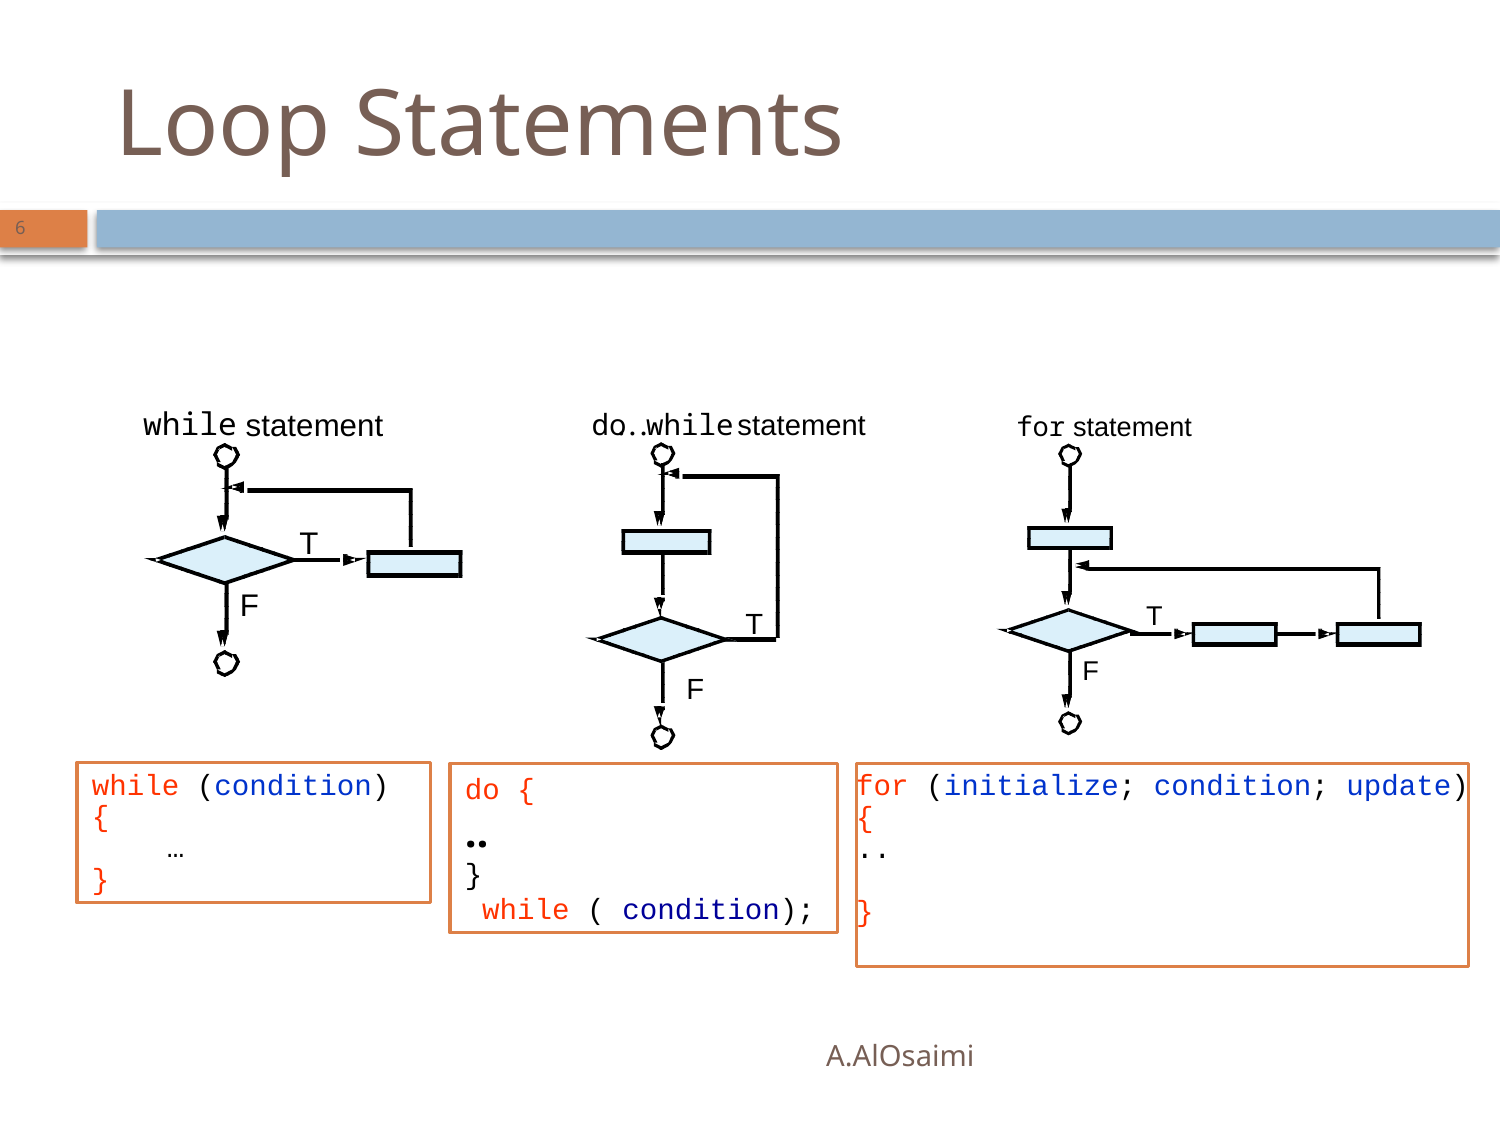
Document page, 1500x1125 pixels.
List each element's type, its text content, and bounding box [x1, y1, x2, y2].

text_box while [645, 406, 729, 442]
text_box [1065, 591, 1072, 605]
text_box while [143, 404, 236, 443]
text_box [1318, 628, 1329, 636]
text_box [220, 481, 244, 489]
text_box [458, 550, 463, 578]
text_box [653, 706, 662, 725]
text_box [1318, 632, 1340, 640]
text_box [621, 550, 661, 555]
text_box [1058, 443, 1083, 468]
text_box [1196, 622, 1274, 626]
text_box [626, 533, 707, 550]
text_box [707, 529, 712, 555]
text_box [1027, 526, 1031, 547]
text_box [232, 485, 244, 493]
text_box [653, 511, 660, 526]
text_box [224, 469, 229, 487]
text_box [657, 467, 680, 475]
text_box [165, 540, 285, 580]
text_box [775, 474, 780, 638]
text_box [1196, 626, 1274, 642]
text_box [1014, 612, 1123, 649]
text_box [224, 489, 229, 516]
text_box F [239, 585, 260, 623]
text_box [653, 597, 662, 616]
text_box for [1016, 409, 1065, 442]
text_box [1065, 694, 1072, 708]
text_box [621, 529, 626, 551]
text_box [661, 663, 665, 703]
text_box [682, 474, 776, 479]
text_box [1191, 642, 1275, 647]
text_box [1274, 632, 1316, 636]
text_box [343, 554, 356, 562]
text_box [1061, 508, 1068, 523]
text_box [996, 608, 1068, 653]
text_box [1191, 633, 1196, 643]
text_box while (condition) { … } [75, 761, 432, 904]
text_box [220, 515, 229, 532]
text_box statement [729, 406, 867, 442]
text_box [1340, 626, 1418, 642]
text_box [1340, 622, 1418, 626]
text_box [1335, 633, 1340, 643]
text_box [585, 616, 724, 664]
text_box [1069, 631, 1129, 652]
text_box for (initialize; condition; update) { .. } [855, 762, 1470, 968]
text_box [144, 535, 294, 585]
footer A.AlOsaimi [99, 1024, 990, 1085]
text_box T [299, 523, 319, 562]
text_box [343, 557, 367, 566]
text_box [1418, 622, 1422, 647]
text_box [1335, 642, 1419, 647]
text_box [1075, 560, 1090, 567]
text_box [371, 555, 458, 573]
text_box [661, 616, 726, 642]
text_box [661, 475, 665, 512]
text_box F [1082, 653, 1100, 686]
text_box do { .. } while ( condition); [448, 762, 839, 934]
text_box [366, 550, 371, 574]
text_box [1068, 608, 1131, 633]
slide_number 6 [0, 208, 88, 249]
text_box [1109, 526, 1113, 550]
text_box [1274, 622, 1278, 632]
text_box [1061, 591, 1068, 605]
text_box do [591, 406, 615, 442]
text_box [408, 489, 413, 547]
text_box [657, 511, 665, 526]
text_box [1274, 636, 1278, 647]
text_box [1068, 467, 1072, 509]
text_box [213, 443, 241, 471]
text_box [1130, 632, 1172, 636]
text_box [657, 597, 665, 609]
text_box [1068, 546, 1072, 592]
text_box [1027, 546, 1068, 550]
text_box [1068, 649, 1072, 695]
text_box [650, 724, 676, 750]
text_box [1377, 567, 1381, 619]
text_box [726, 637, 737, 642]
text_box [1089, 567, 1377, 571]
text_box [1075, 563, 1090, 571]
text_box [604, 620, 718, 659]
text_box [216, 515, 224, 532]
text_box [1174, 632, 1196, 640]
text_box [661, 550, 665, 595]
text_box statement [236, 404, 384, 443]
text_box [1058, 711, 1083, 736]
text_box [220, 630, 229, 647]
text_box [247, 488, 408, 493]
text_box [213, 650, 241, 678]
text_box [650, 442, 676, 468]
text_box [366, 573, 459, 578]
text_box [727, 637, 776, 642]
text_box [371, 550, 458, 555]
text_box [1335, 622, 1340, 632]
text_box statement [1065, 409, 1192, 442]
text_box [1072, 546, 1110, 550]
text_box [216, 630, 224, 647]
text_box [224, 535, 294, 562]
text_box [1031, 530, 1109, 546]
text_box [1031, 526, 1109, 530]
text_box [1061, 694, 1068, 708]
text_box [668, 471, 680, 479]
text_box [626, 529, 707, 533]
text_box … [615, 402, 650, 443]
text_box F [686, 670, 705, 706]
title Loop Statements [100, 37, 1438, 200]
text_box [1174, 628, 1186, 636]
text_box [665, 550, 708, 555]
text_box [224, 581, 229, 631]
text_box [1191, 622, 1196, 632]
text_box T [1145, 598, 1163, 631]
text_box [319, 558, 340, 562]
text_box [657, 706, 665, 718]
text_box [1065, 508, 1072, 523]
text_box T [745, 605, 764, 641]
